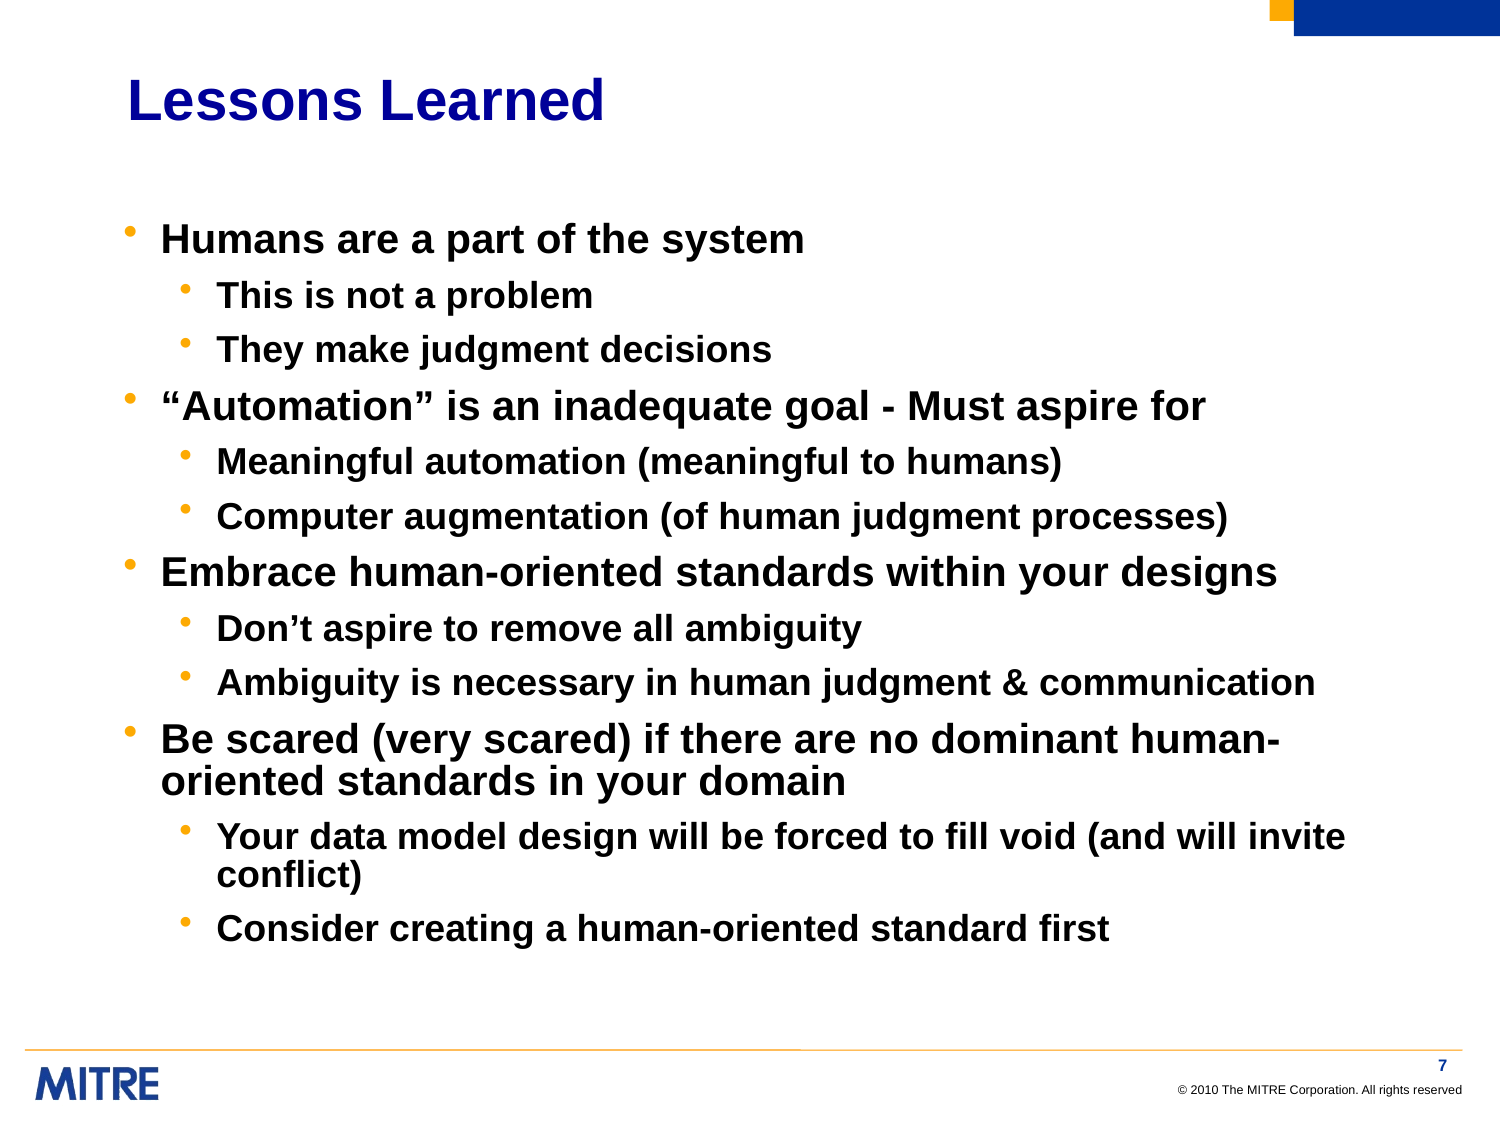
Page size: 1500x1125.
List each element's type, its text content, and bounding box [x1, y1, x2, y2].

slide_number 7 [1374, 1049, 1463, 1076]
picture [30, 1064, 163, 1106]
list Humans are a part of the system This is not a problem They make judgment decisions “Automation” is an inadequate goal - Must aspire for Meaningful automation (meaningful to humans) Computer augmentation (of human judgment processes) Embrace human-oriented standards within your designs Don’t aspire to remove all ambiguity Ambiguity is necessary in human judgment & communication Be scared (very scared) if there are no dominant human-oriented standards in your domain Your data model design will be forced to fill void (and will invite conflict) Consider creating a human-oriented standard first [108, 212, 1371, 1002]
title Lessons Learned [112, 62, 1288, 151]
